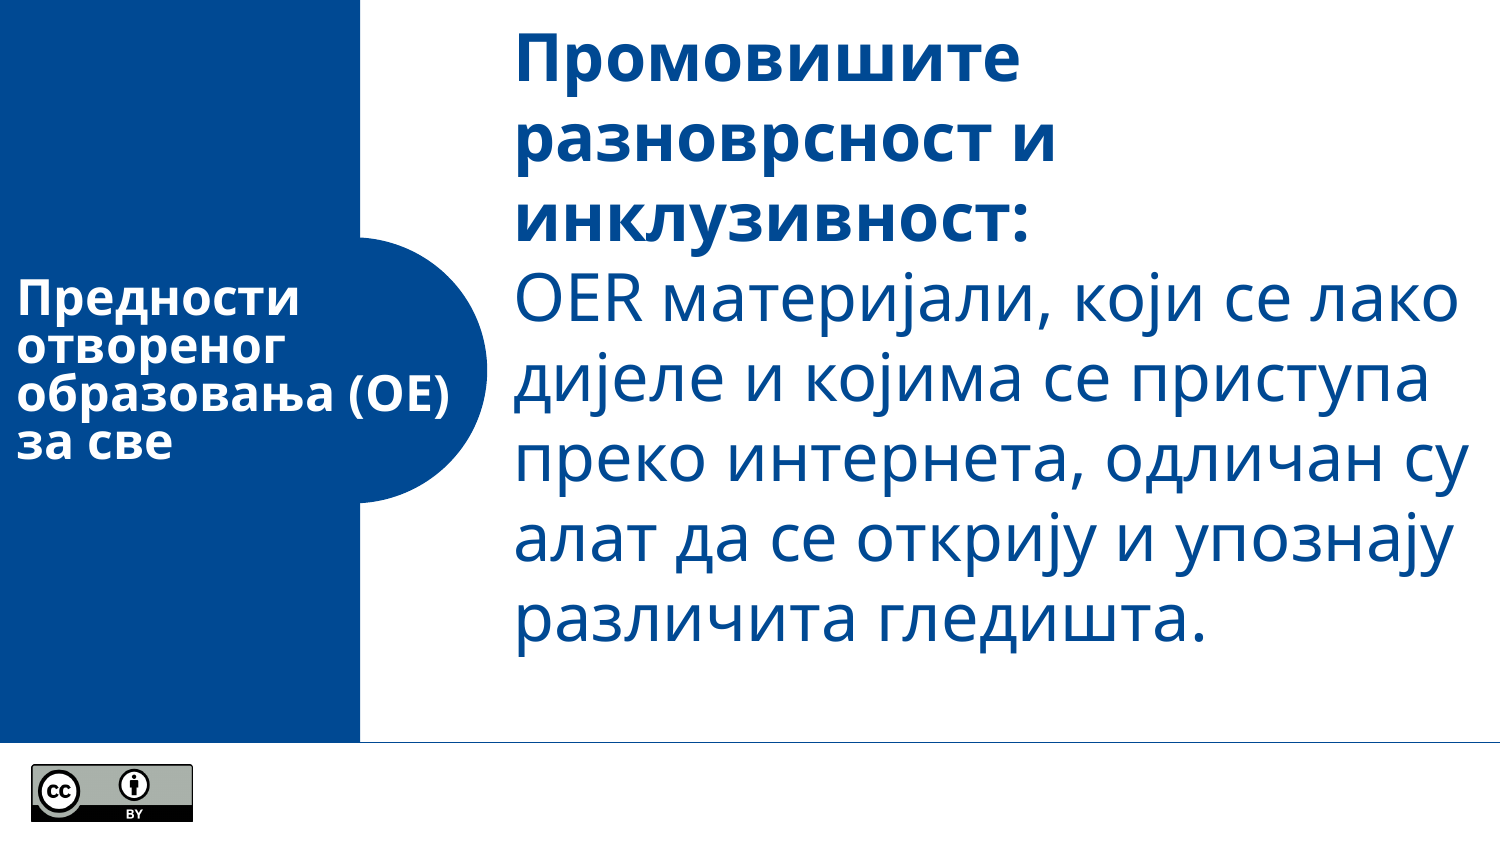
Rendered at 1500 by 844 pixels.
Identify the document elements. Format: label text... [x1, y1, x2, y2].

picture [31, 764, 193, 822]
text_box [0, 750, 1500, 844]
text_box [274, 237, 431, 262]
text_box [0, 0, 361, 742]
text_box Предности отвореног образовања (ОЕ) за све [1, 262, 488, 485]
text_box Промовишите разноврсност и инклузивност: OER материјали, који се лако дијеле и којима се приступа преко интернета, одличан су алат да се открију и упознају различита гледишта. [498, 0, 1489, 670]
text_box [284, 485, 421, 504]
